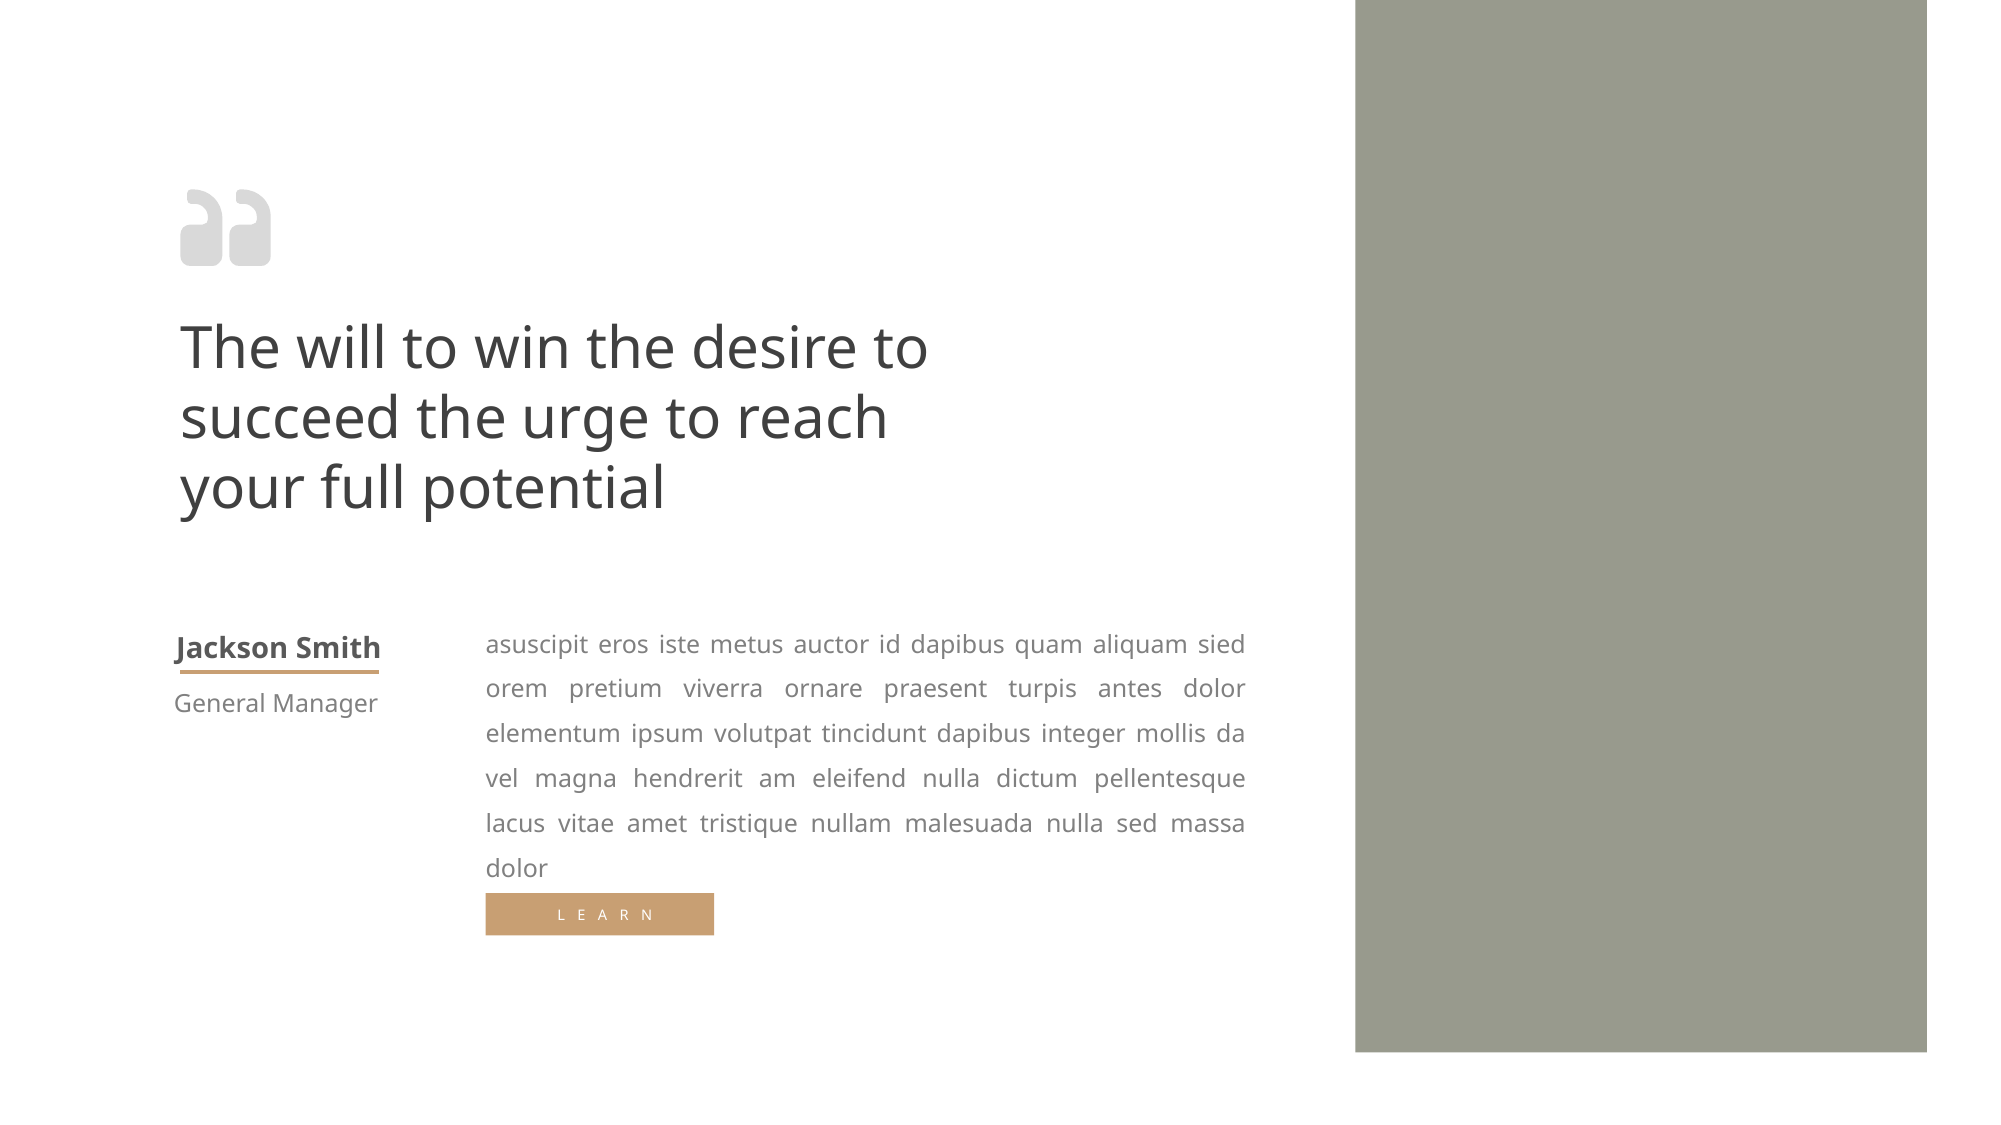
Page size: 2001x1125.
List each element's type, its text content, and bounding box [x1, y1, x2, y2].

text_box Jackson Smith [176, 611, 382, 664]
text_box asuscipit eros iste metus auctor id dapibus quam aliquam sied orem pretium viverra ornare praesent turpis antes dolor elementum ipsum volutpat tincidunt dapibus integer mollis da vel magna hendrerit am eleifend nulla dictum pellentesque lacus vitae amet tristique nullam malesuada nulla sed massa dolor [485, 613, 1248, 883]
text_box The will to win the desire to succeed the urge to reach your full potential [180, 310, 967, 521]
picture [1464, 193, 2001, 932]
text_box [180, 189, 223, 266]
text_box General Manager [173, 672, 379, 718]
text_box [485, 892, 715, 936]
text_box [1354, 0, 1928, 1054]
text_box [229, 189, 271, 266]
